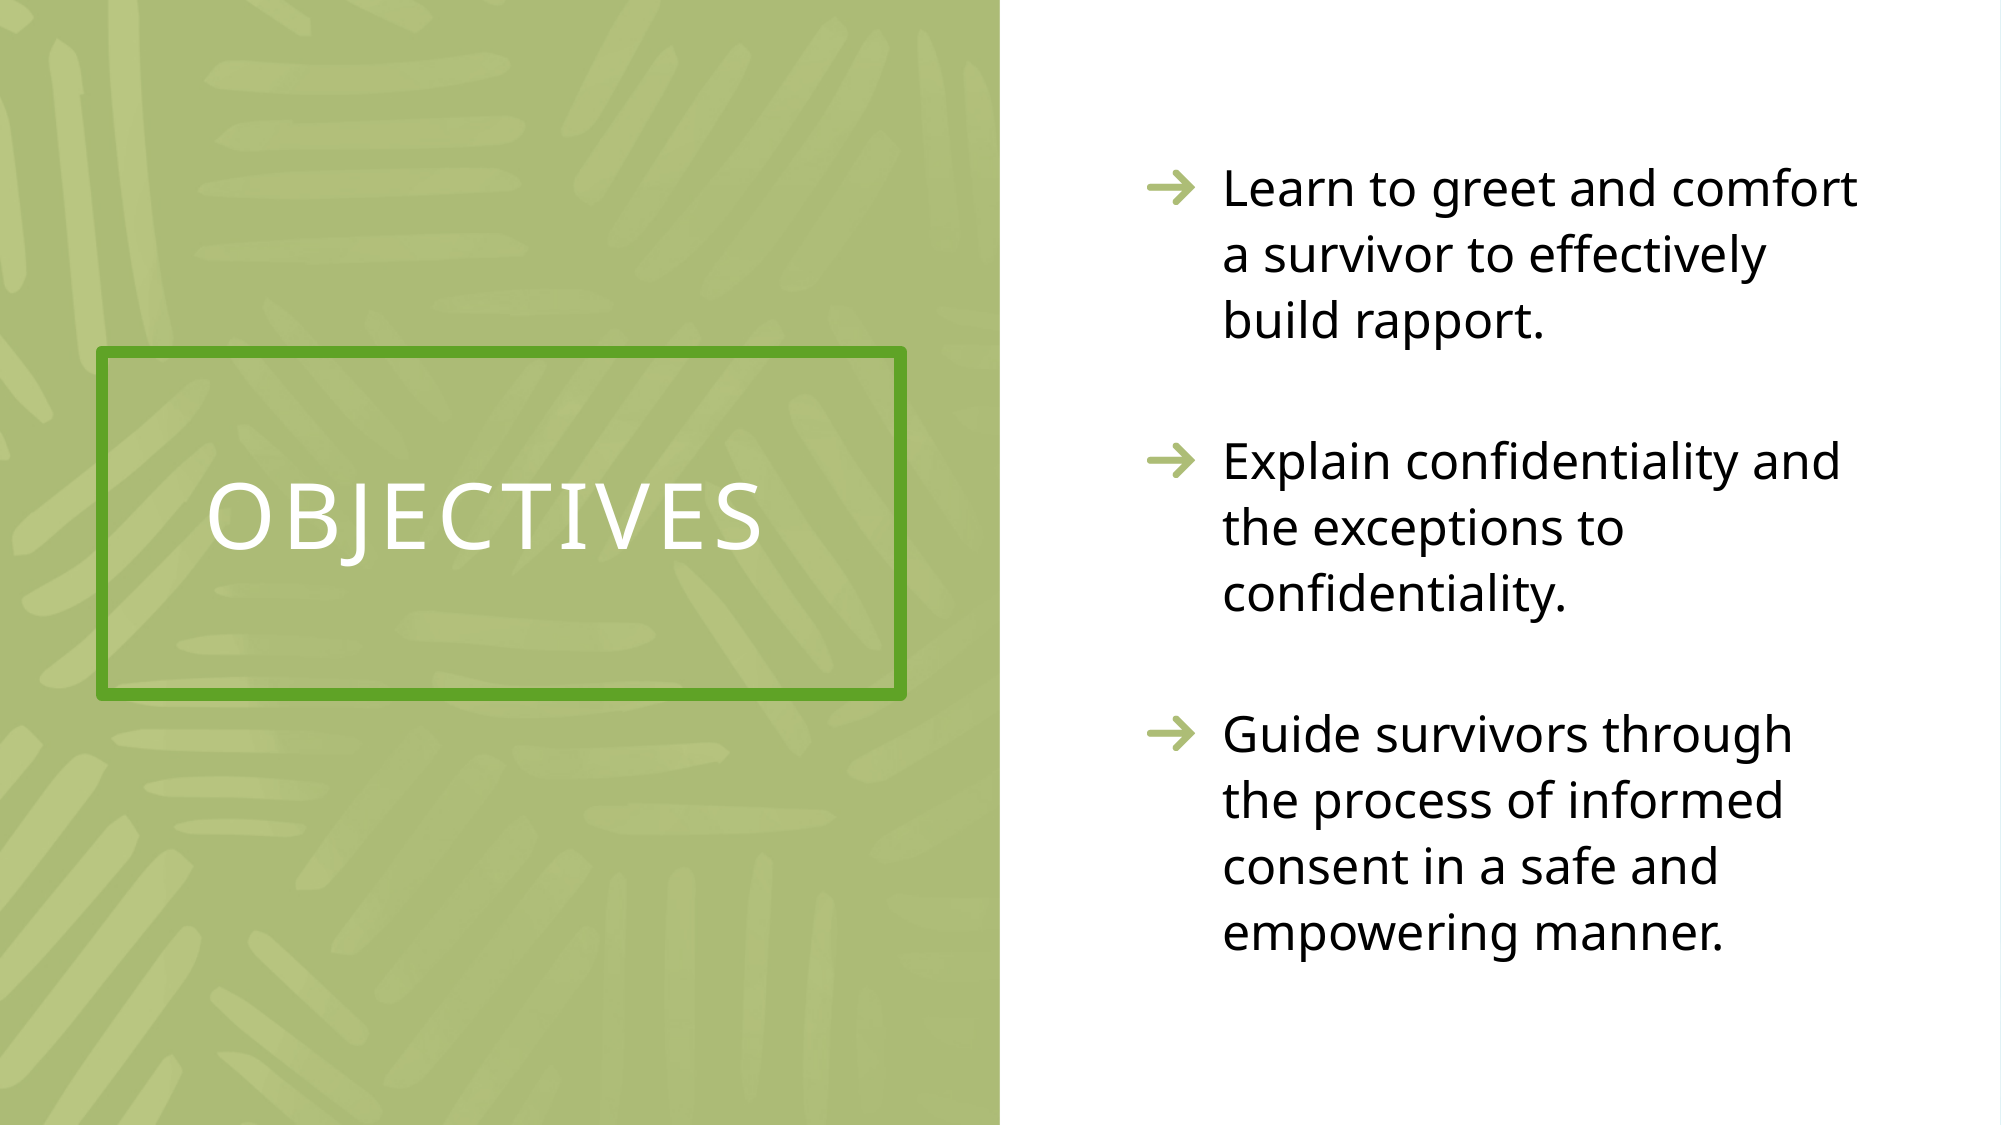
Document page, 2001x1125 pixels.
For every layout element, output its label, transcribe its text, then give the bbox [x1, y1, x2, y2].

text_box [101, 351, 902, 696]
picture [0, 0, 2001, 1125]
list Learn to greet and comfort a survivor to effectively build rapport. Explain confidentiality and the exceptions to confidentiality. Guide survivors through the process of informed consent in a safe and empowering manner. [1140, 140, 1876, 971]
